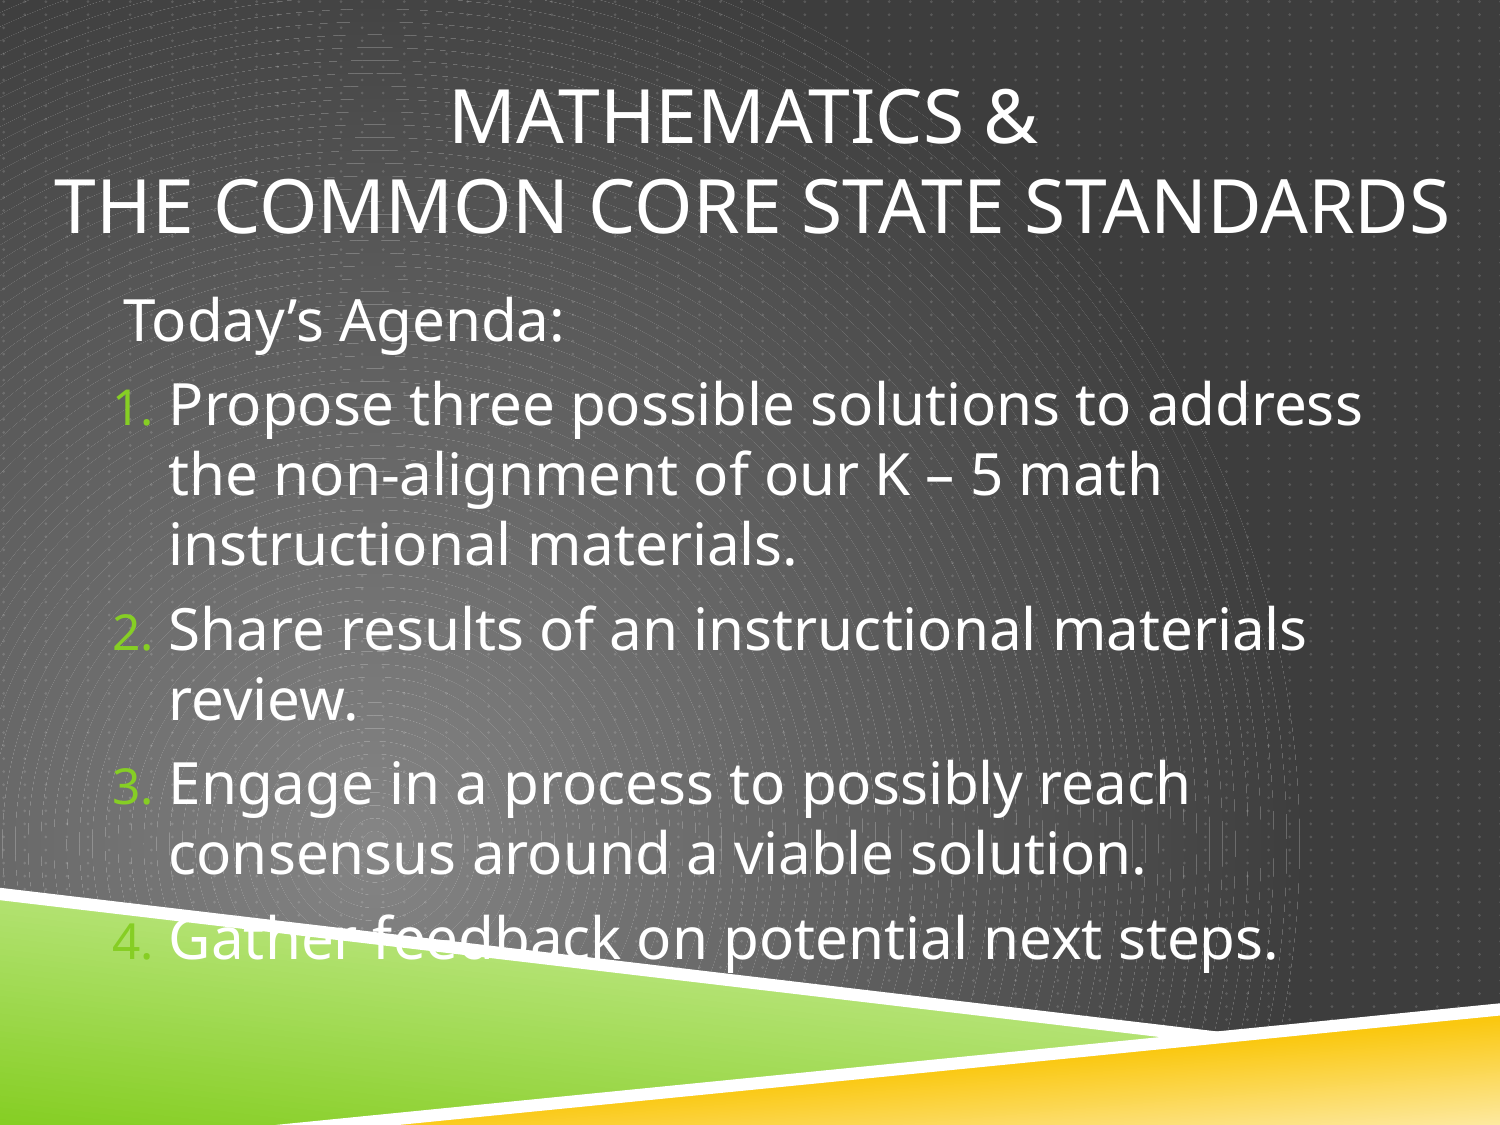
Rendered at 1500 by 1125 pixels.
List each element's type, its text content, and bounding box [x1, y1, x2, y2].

title Mathematics & the Common Core State Standards [38, 27, 1469, 291]
list Today’s Agenda: Propose three possible solutions to address the non-alignment of our K – 5 math instructional materials. Share results of an instructional materials review. Engage in a process to possibly reach consensus around a viable solution. Gather feedback on potential next steps. [112, 275, 1388, 929]
